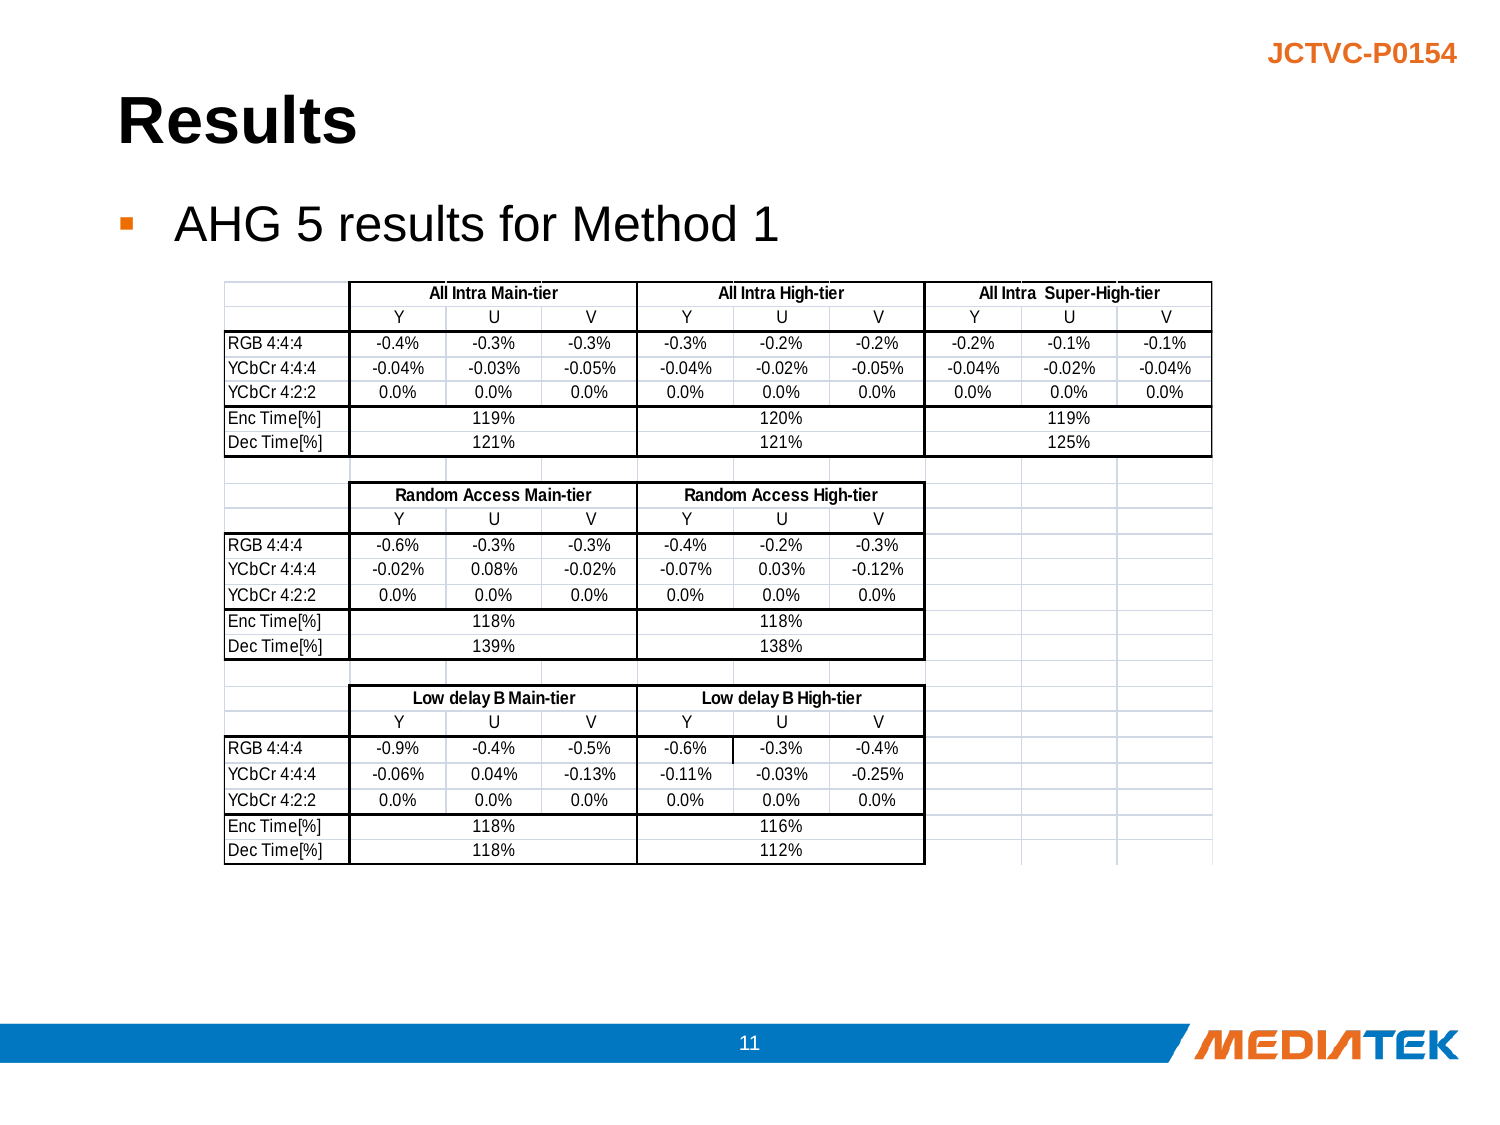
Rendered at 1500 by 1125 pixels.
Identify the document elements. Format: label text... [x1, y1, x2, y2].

picture [789, 1023, 1459, 1063]
slide_number 10 [711, 1022, 789, 1090]
picture [0, 1023, 711, 1063]
picture [223, 280, 1214, 867]
title Results [102, 62, 1426, 172]
list AHG 5 results for Method 1 [102, 184, 1425, 998]
